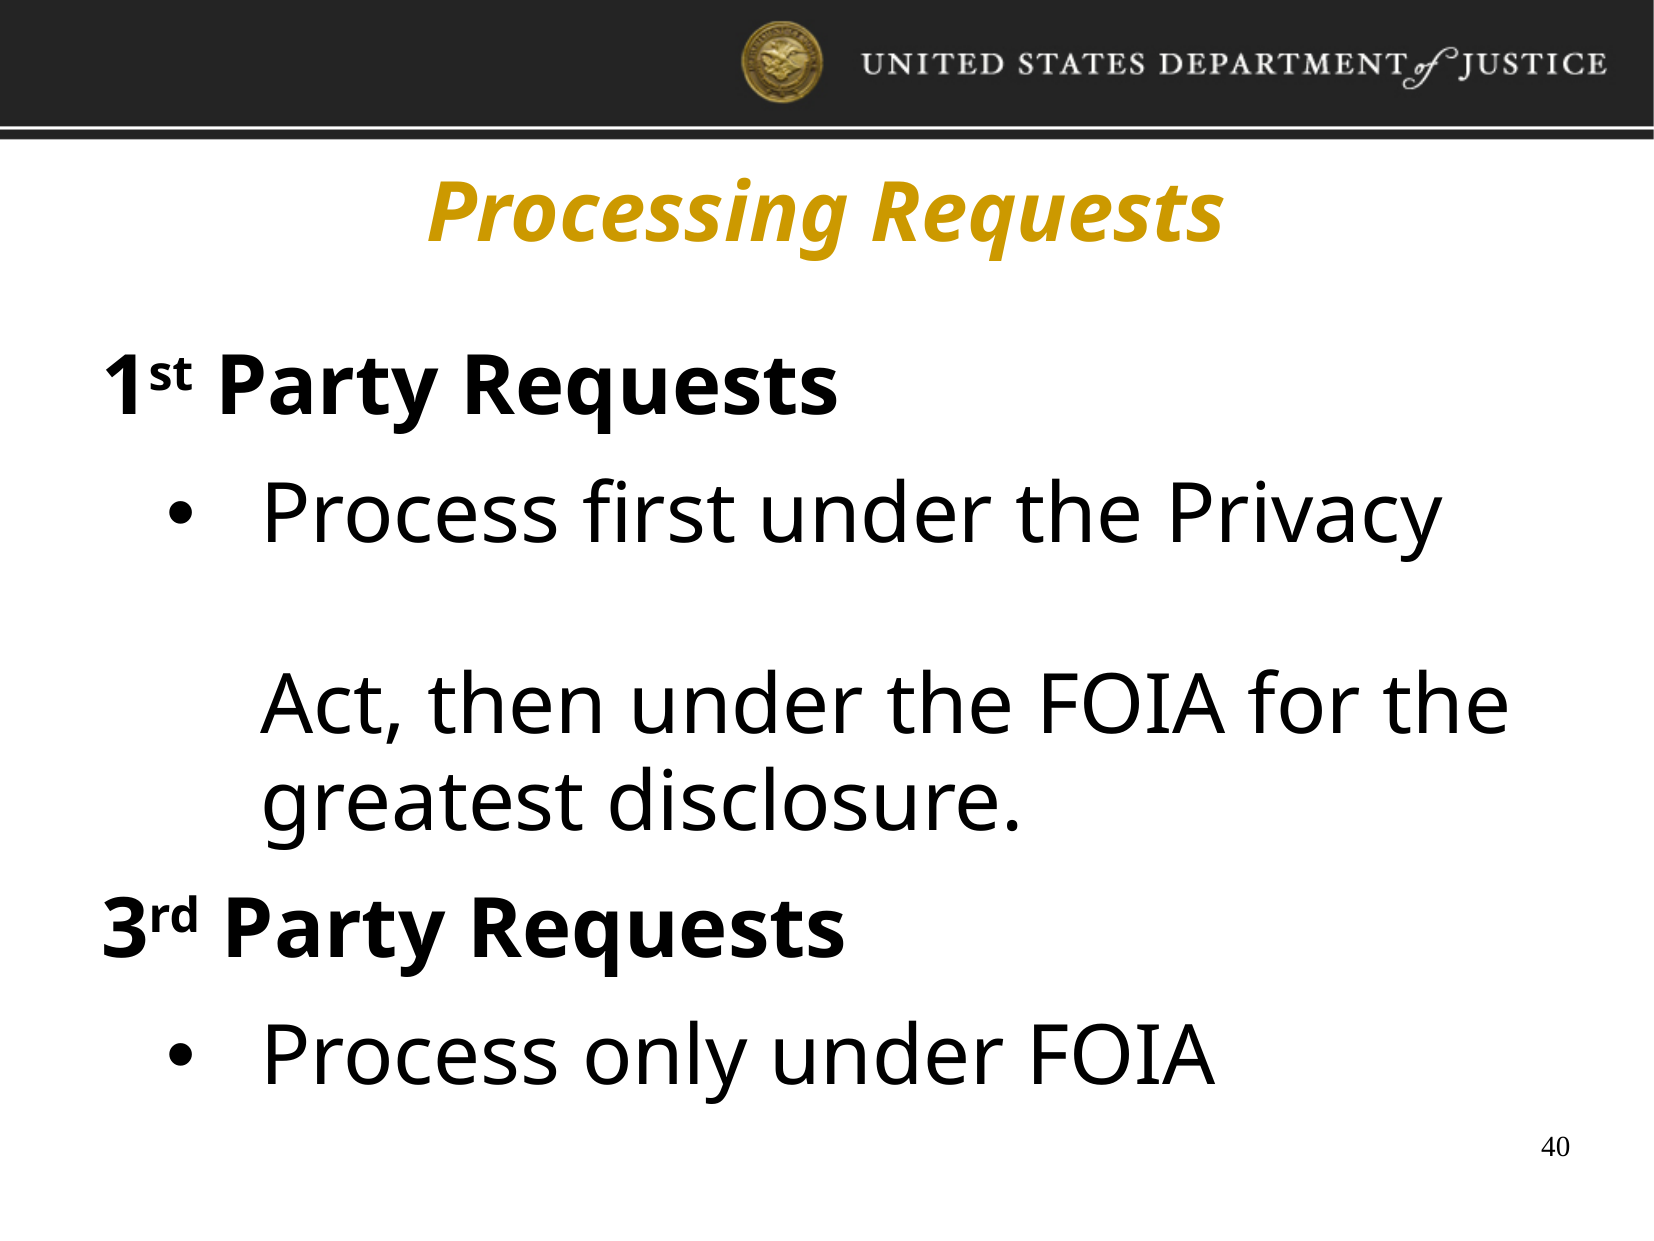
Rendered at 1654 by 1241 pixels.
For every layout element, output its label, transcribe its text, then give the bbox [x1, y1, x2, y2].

slide_number 40 [1185, 1129, 1571, 1216]
text_box Processing Requests [33, 157, 1621, 269]
picture [0, 0, 1654, 1236]
text_box 1st Party Requests Process first under the Privacy Act, then under the FOIA for the greatest disclosure. 3rd Party Requests Process only under FOIA [84, 329, 1569, 1113]
